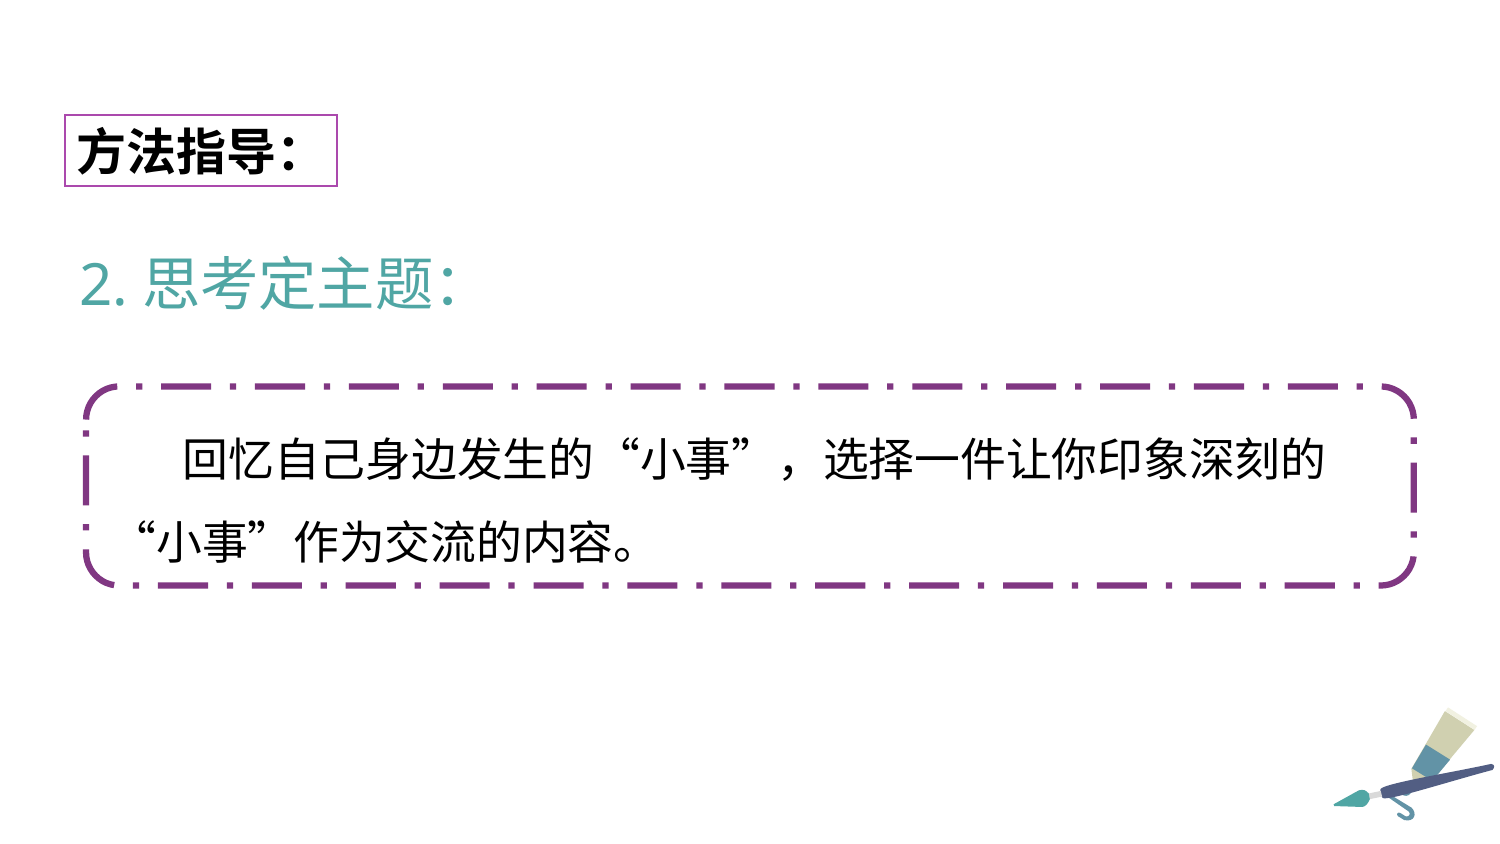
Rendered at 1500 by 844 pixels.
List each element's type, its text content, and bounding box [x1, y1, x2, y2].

text_box 方法指导： [64, 114, 338, 187]
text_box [1358, 708, 1481, 844]
text_box 2.思考定主题： [64, 204, 1140, 325]
text_box 回忆自己身边发生的“小事”，选择一件让你印象深刻的“小事”作为交流的内容。 [86, 386, 1414, 586]
